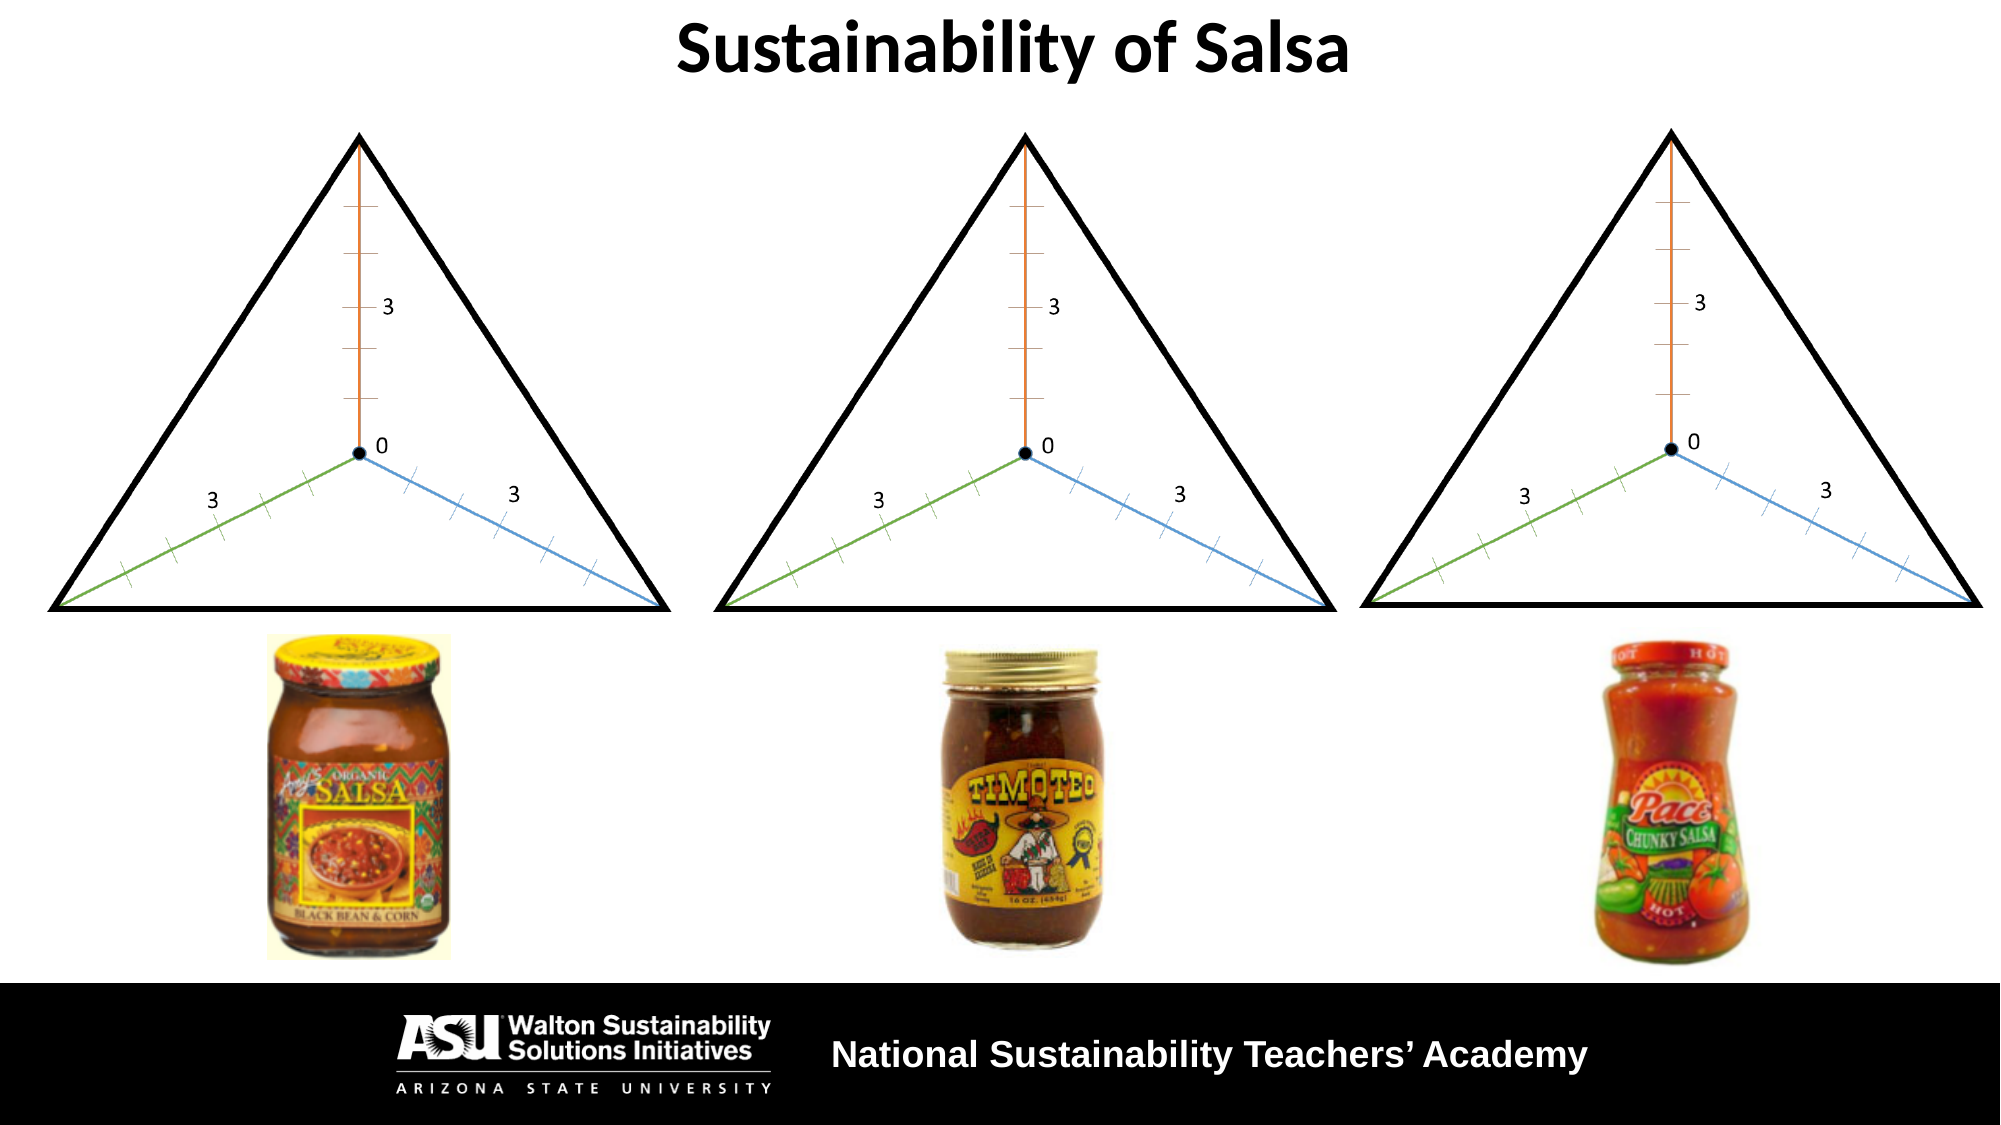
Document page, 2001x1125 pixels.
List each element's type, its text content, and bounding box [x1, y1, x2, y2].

text_box Sustainability of Salsa [426, 0, 1604, 96]
picture [267, 634, 451, 960]
picture [1573, 627, 1788, 976]
text_box [0, 983, 2000, 1125]
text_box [396, 1014, 1604, 1094]
picture [927, 644, 1123, 958]
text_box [46, 127, 1984, 612]
